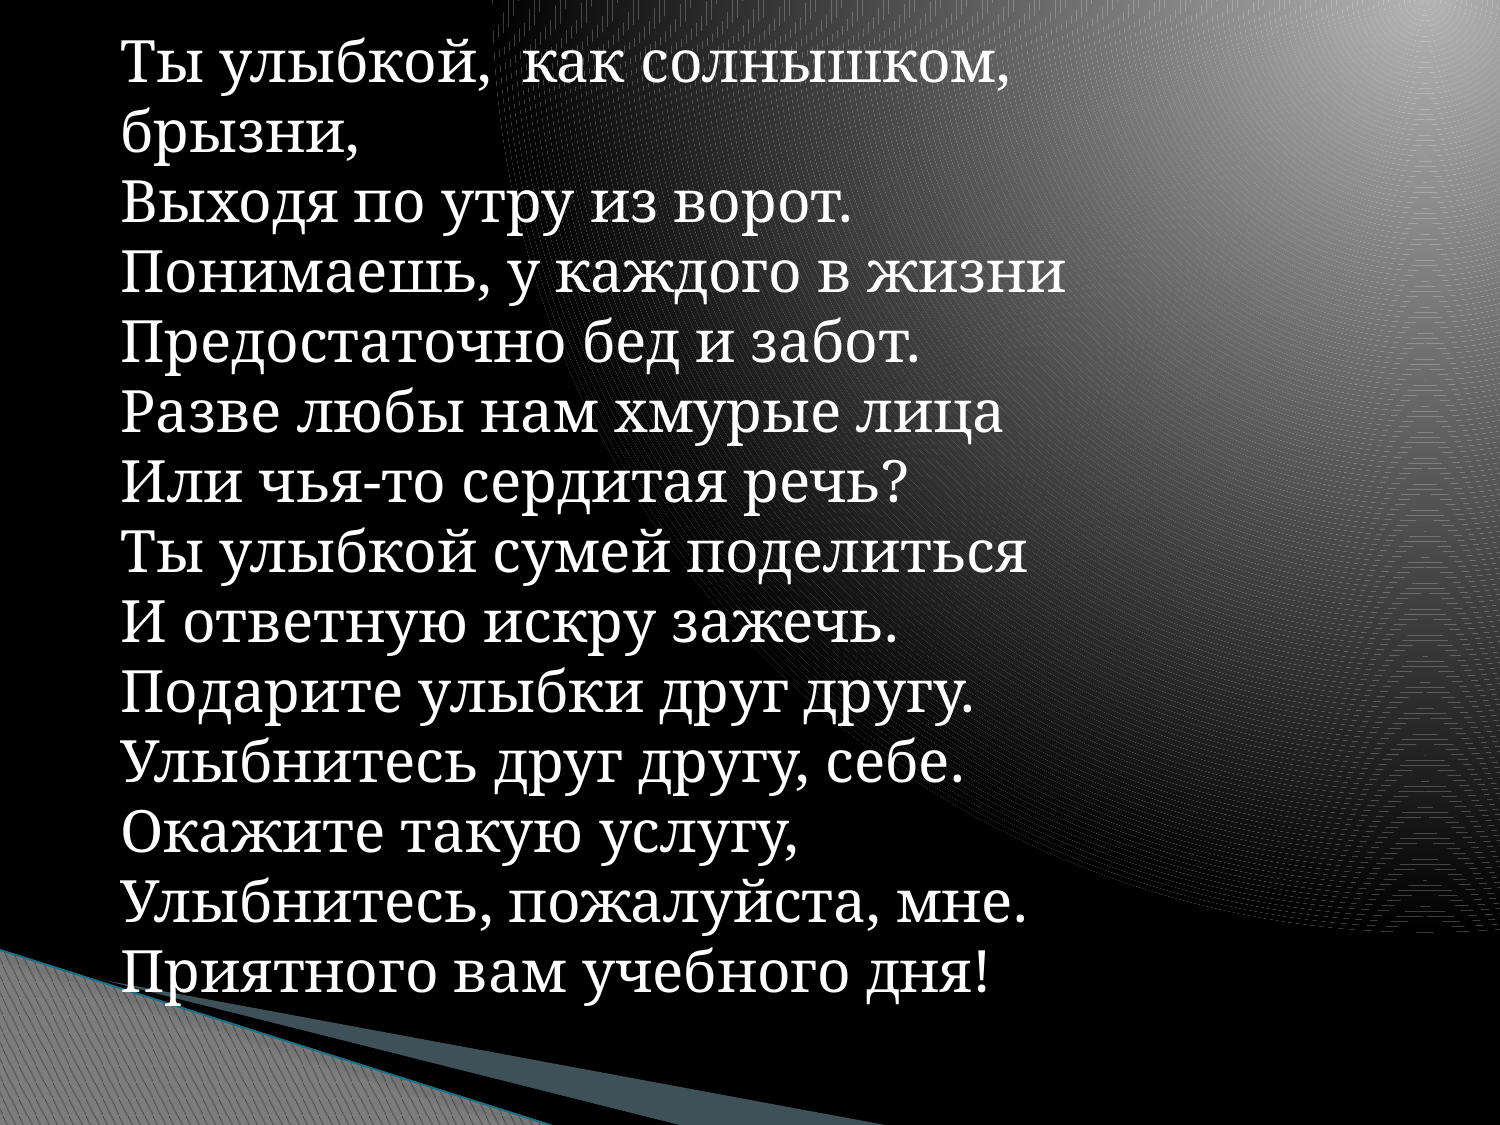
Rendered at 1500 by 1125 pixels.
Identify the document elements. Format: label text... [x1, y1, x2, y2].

picture [0, 952, 543, 1125]
text_box Ты улыбкой, как солнышком, брызни, Выходя по утру из ворот. Понимаешь, у каждого в жизни Предостаточно бед и забот. Разве любы нам хмурые лица Или чья-то сердитая речь? Ты улыбкой сумей поделиться И ответную искру зажечь. Подарите улыбки друг другу. Улыбнитесь друг другу, себе. Окажите такую услугу, Улыбнитесь, пожалуйста, мне. Приятного вам учебного дня! [105, 16, 1196, 1012]
